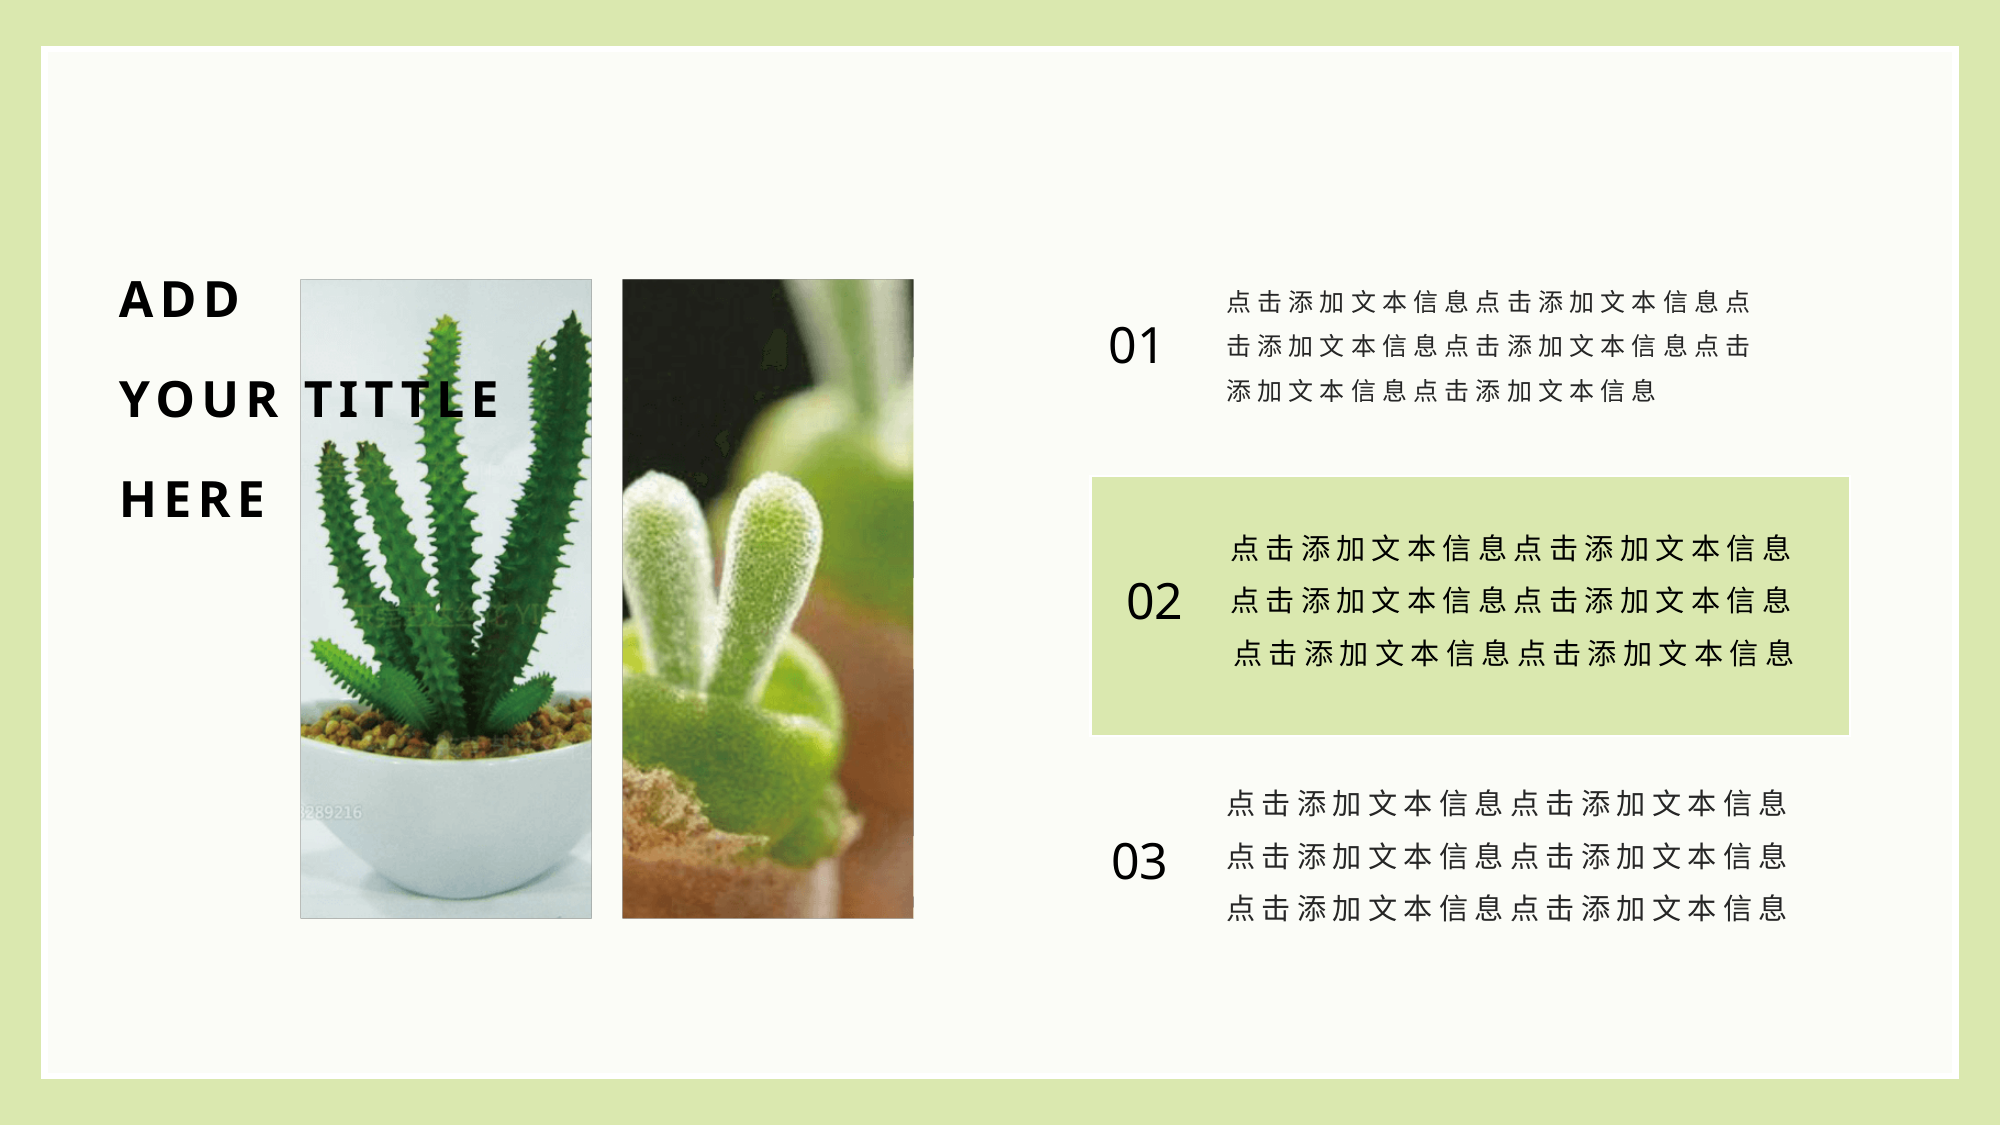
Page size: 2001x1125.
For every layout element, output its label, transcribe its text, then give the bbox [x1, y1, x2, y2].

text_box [1106, 263, 1794, 409]
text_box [1106, 505, 1818, 672]
text_box [1089, 475, 1851, 737]
text_box ADD YOUR TITTLE HERE [104, 230, 543, 535]
picture [293, 265, 918, 935]
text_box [1106, 760, 1818, 935]
